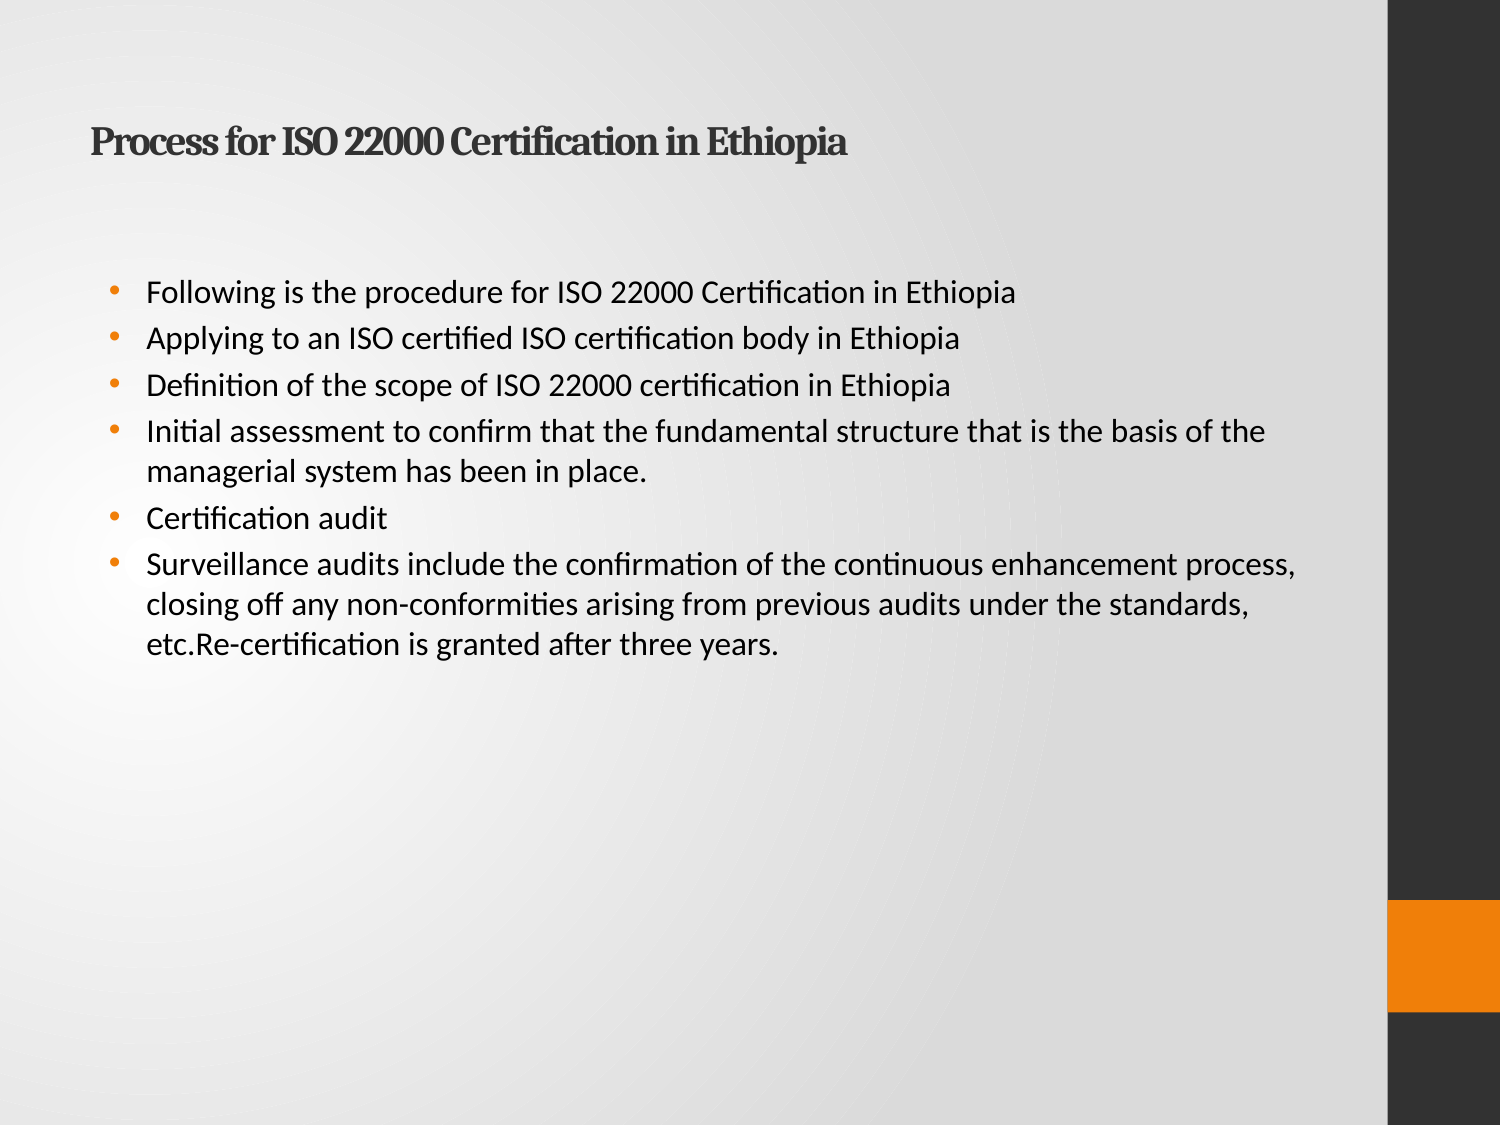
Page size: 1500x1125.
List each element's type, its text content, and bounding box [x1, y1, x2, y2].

list Following is the procedure for ISO 22000 Certification in Ethiopia Applying to an ISO certified ISO certification body in Ethiopia Definition of the scope of ISO 22000 certification in Ethiopia Initial assessment to confirm that the fundamental structure that is the basis of the managerial system has been in place. Certification audit Surveillance audits include the confirmation of the continuous enhancement process, closing off any non-conformities arising from previous audits under the standards, etc.Re-certification is granted after three years. [75, 262, 1325, 1050]
title Process for ISO 22000 Certification in Ethiopia [75, 45, 1325, 233]
